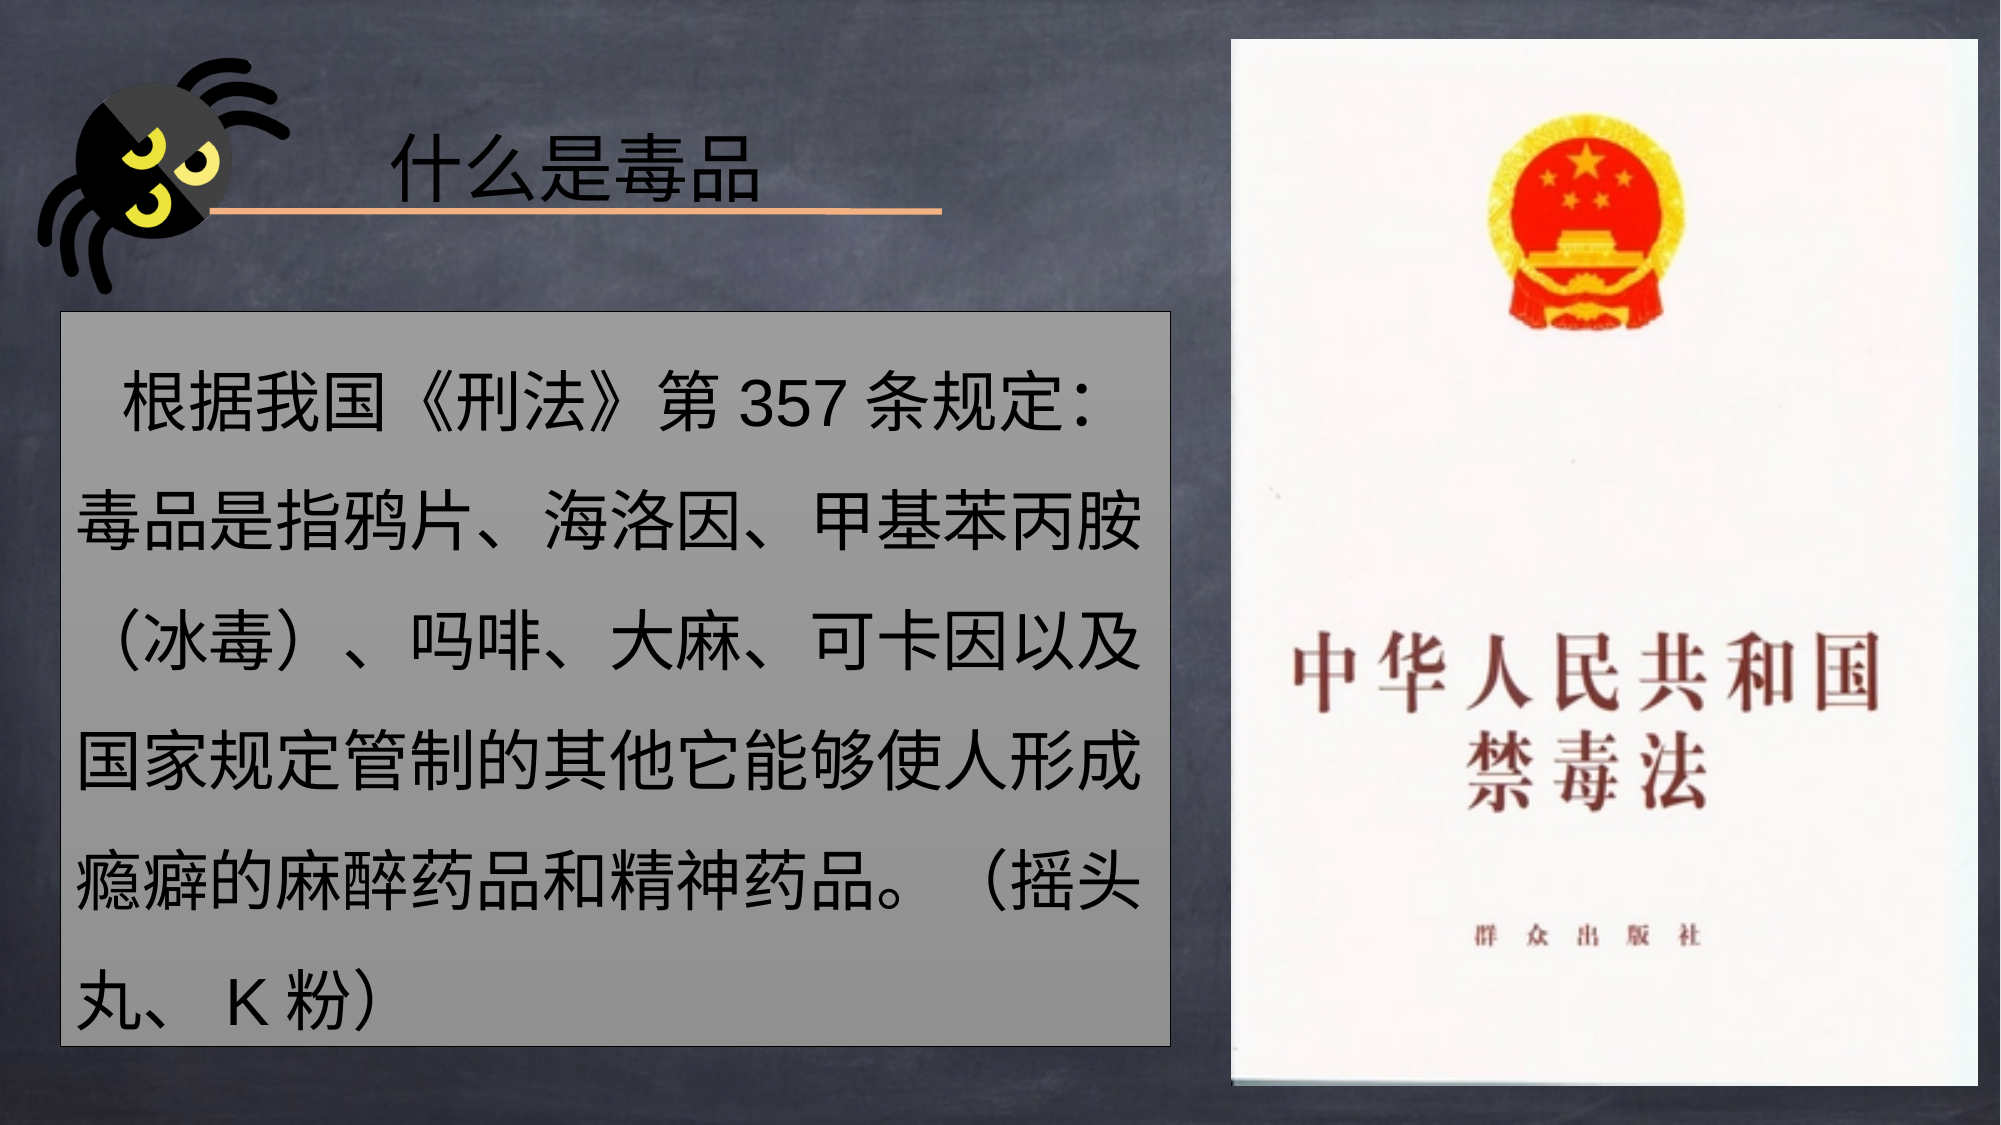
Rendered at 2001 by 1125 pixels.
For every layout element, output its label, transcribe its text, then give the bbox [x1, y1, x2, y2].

picture [0, 0, 2001, 1125]
text_box 什么是毒品 [326, 212, 826, 220]
text_box 什么是毒品 [326, 114, 826, 211]
text_box 根据我国《刑法》第357条规定：毒品是指鸦片、海洛因、甲基苯丙胺（冰毒）、吗啡、大麻、可卡因以及国家规定管制的其他它能够使人形成瘾癖的麻醉药品和精神药品。（摇头丸、K粉） [60, 311, 1171, 1047]
